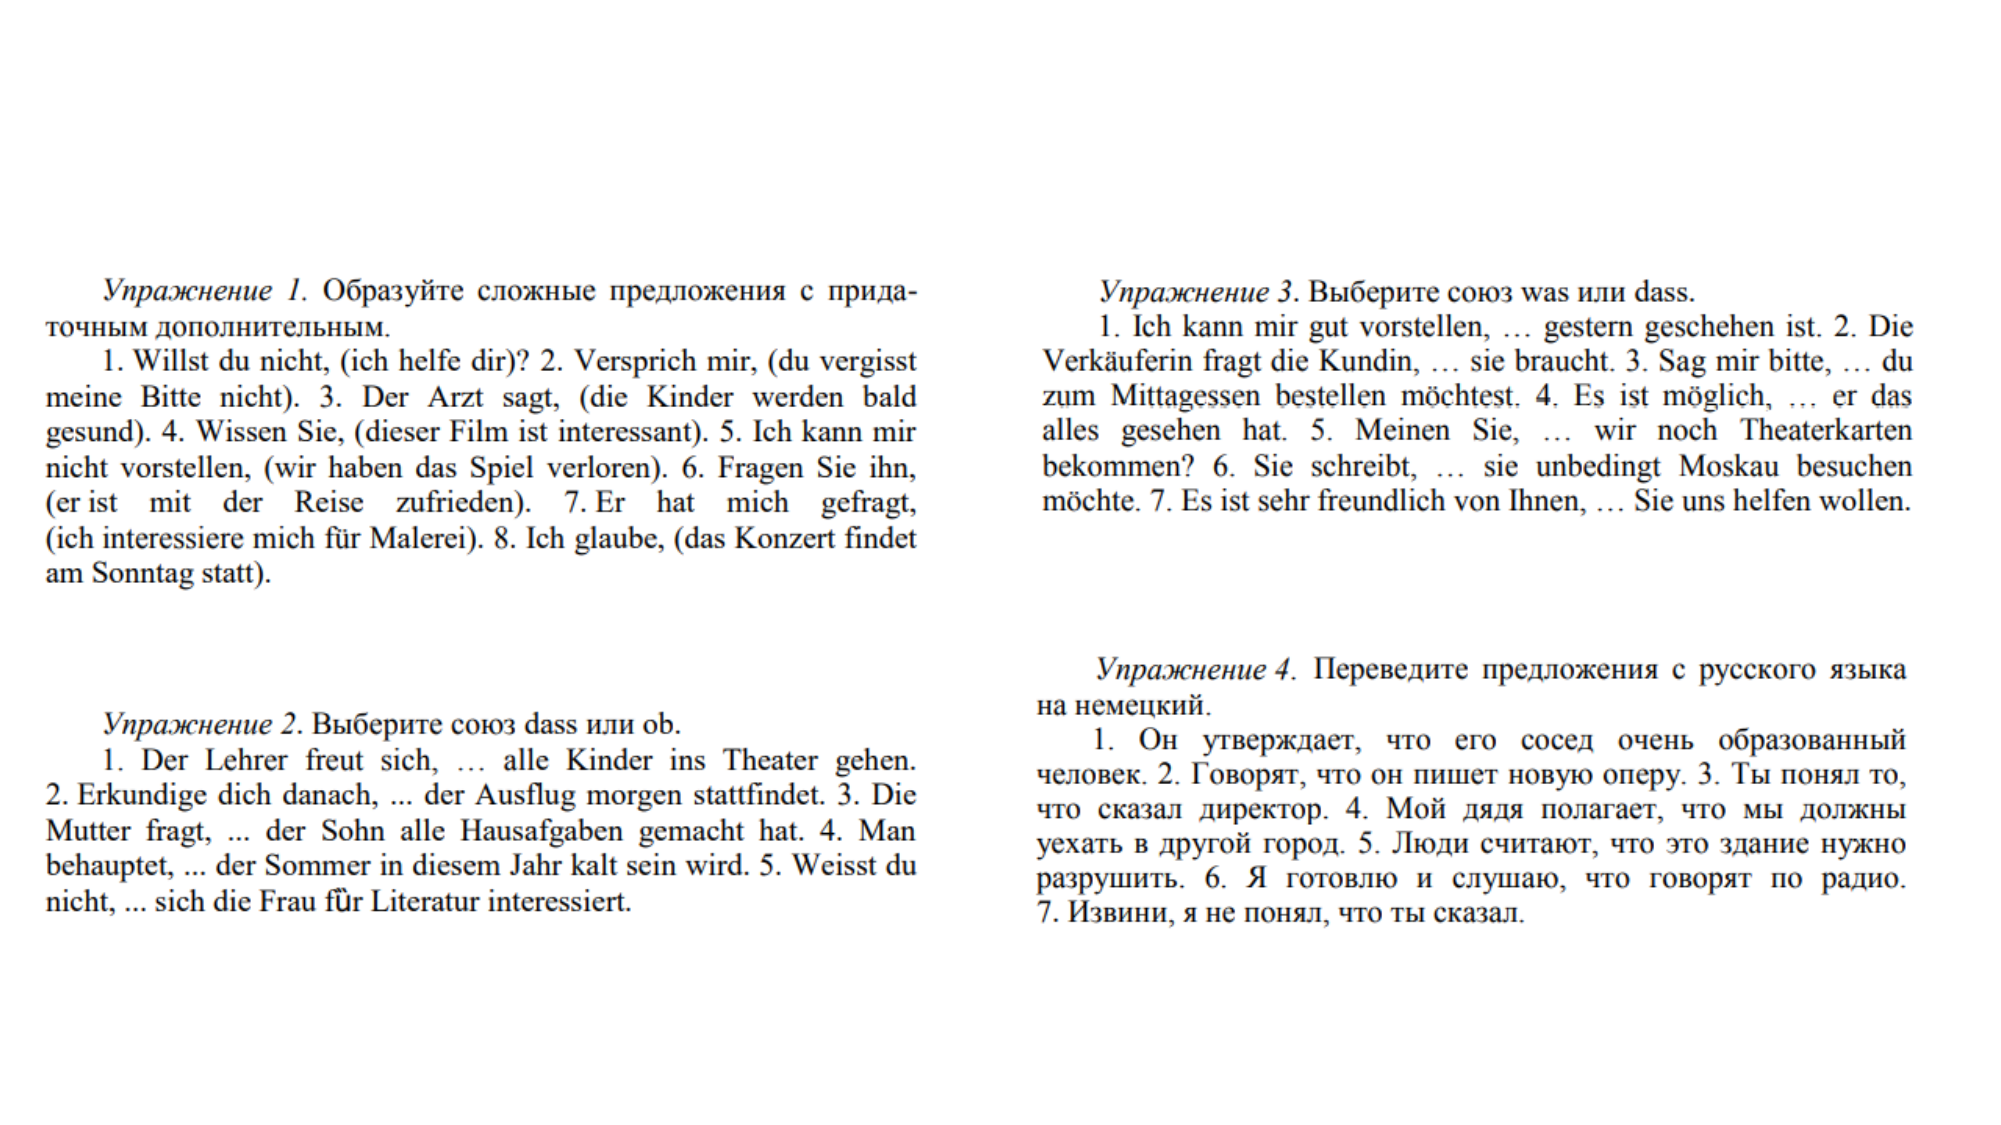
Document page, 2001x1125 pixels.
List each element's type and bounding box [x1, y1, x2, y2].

picture [1030, 272, 1926, 528]
picture [35, 709, 939, 924]
picture [1034, 649, 1926, 930]
picture [38, 272, 939, 597]
